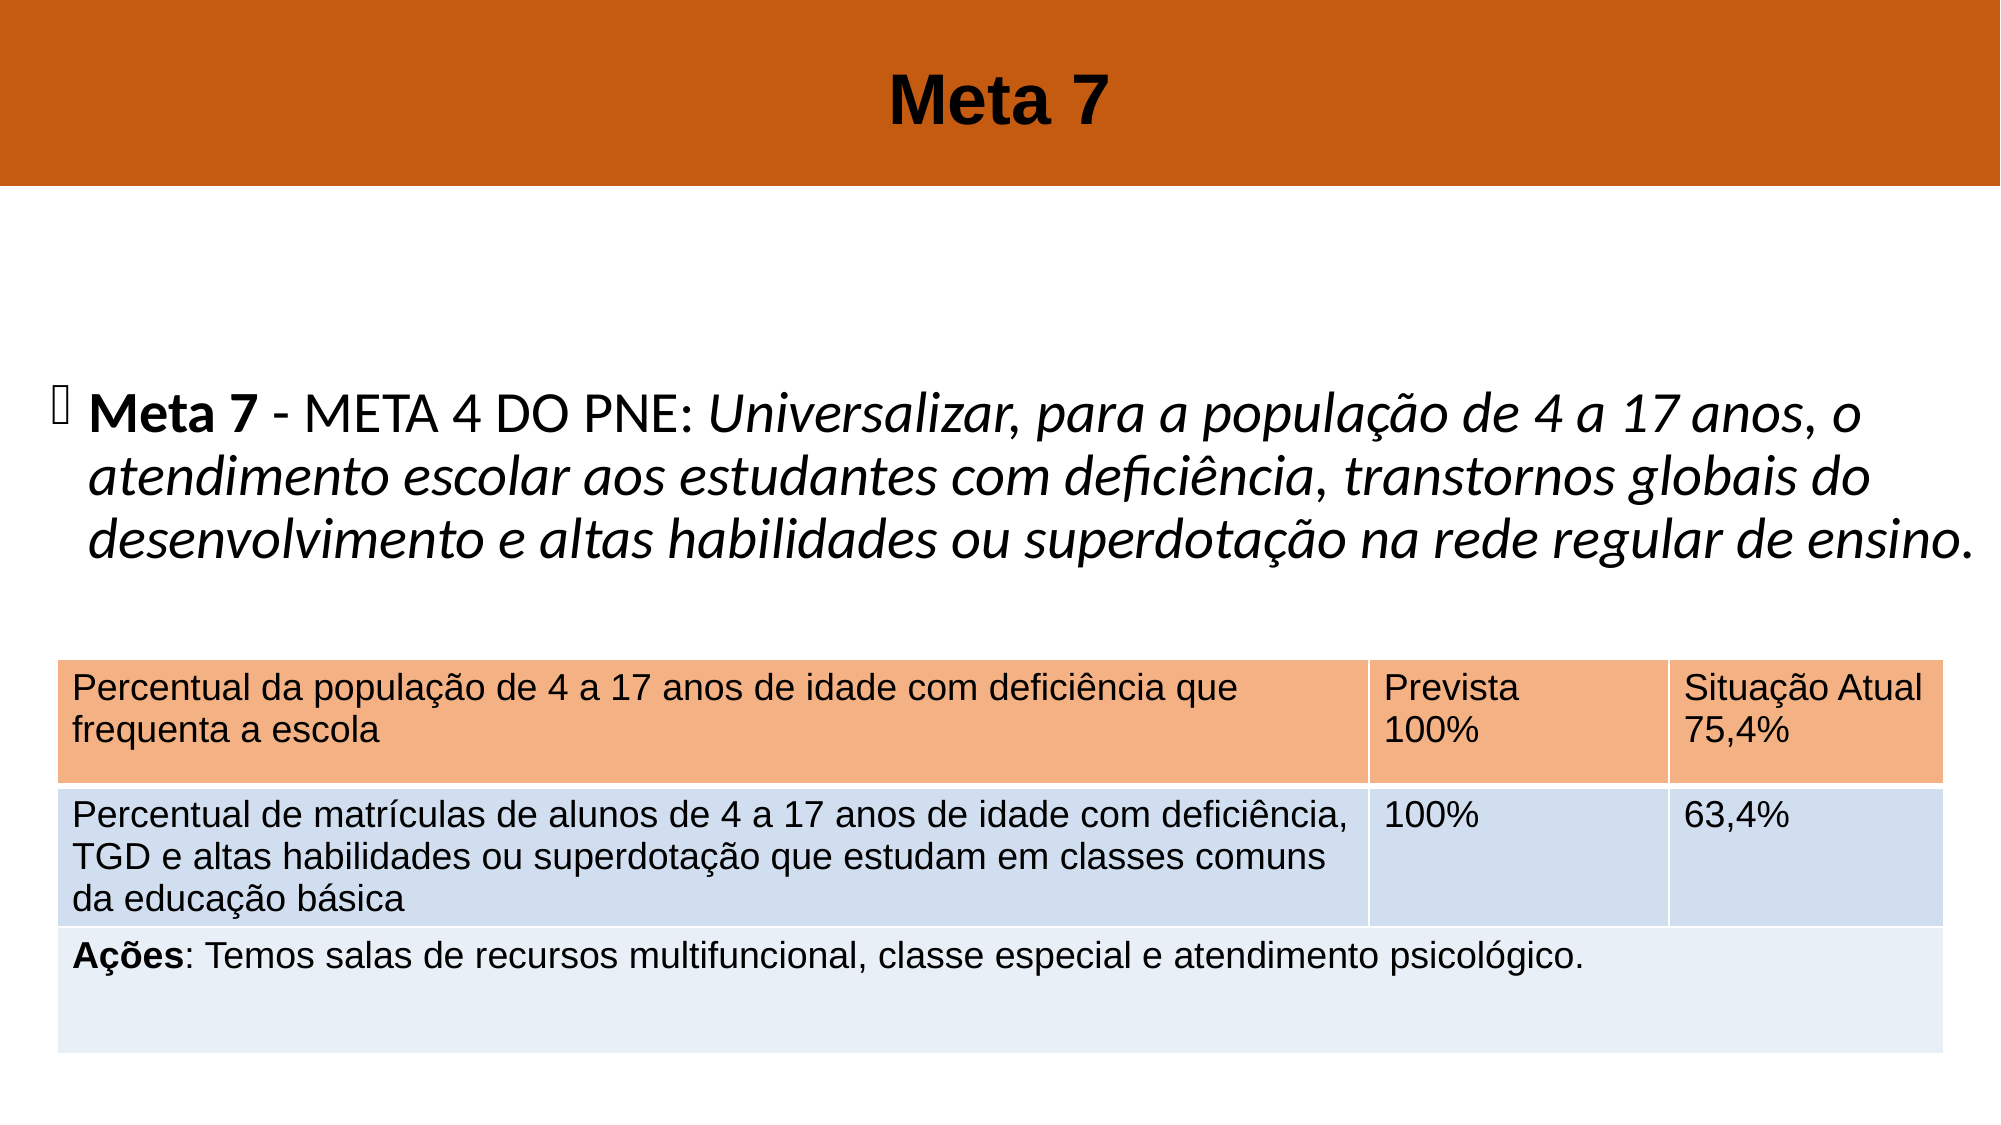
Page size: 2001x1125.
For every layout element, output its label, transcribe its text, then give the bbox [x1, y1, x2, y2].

table_cell 63,4% [1670, 789, 1943, 926]
table_cell Ações: Temos salas de recursos multifuncional, classe especial e atendimento psicológico. [58, 928, 1943, 1053]
table_cell Percentual de matrículas de alunos de 4 a 17 anos de idade com deficiência, TGD e altas habilidades ou superdotação que estudam em classes comuns da educação básica [58, 789, 1368, 926]
table_header Situação Atual 75,4% [1670, 660, 1943, 783]
title Meta 7 [0, 0, 2000, 186]
table_cell 100% [1370, 789, 1668, 926]
list Meta 7 - META 4 DO PNE: Universalizar, para a população de 4 a 17 anos, o atendimento escolar aos estudantes com deficiência, transtornos globais do desenvolvimento e altas habilidades ou superdotação na rede regular de ensino. [35, 375, 2000, 926]
table_header Prevista 100% [1370, 660, 1668, 783]
table_header Percentual da população de 4 a 17 anos de idade com deficiência que frequenta a escola [58, 660, 1368, 783]
